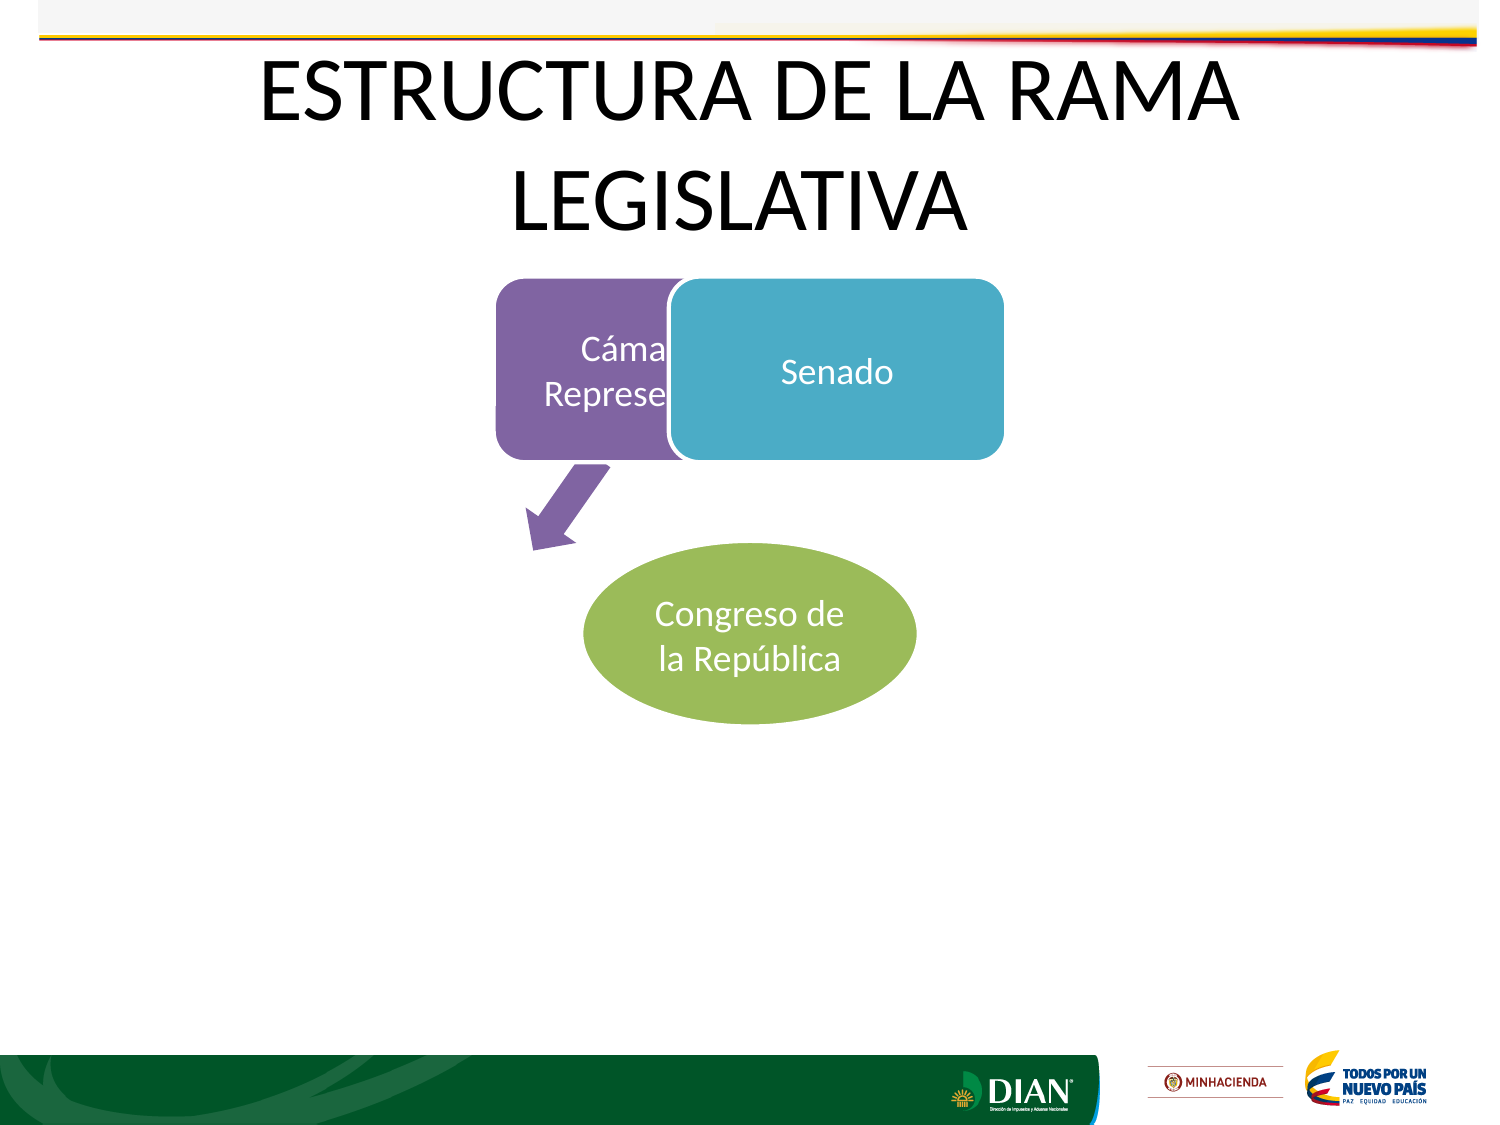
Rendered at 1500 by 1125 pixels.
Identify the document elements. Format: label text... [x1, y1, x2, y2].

title ESTRUCTURA DE LA RAMA LEGISLATIVA [75, 45, 1425, 233]
picture [0, 0, 1500, 1125]
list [74, 262, 1426, 1006]
